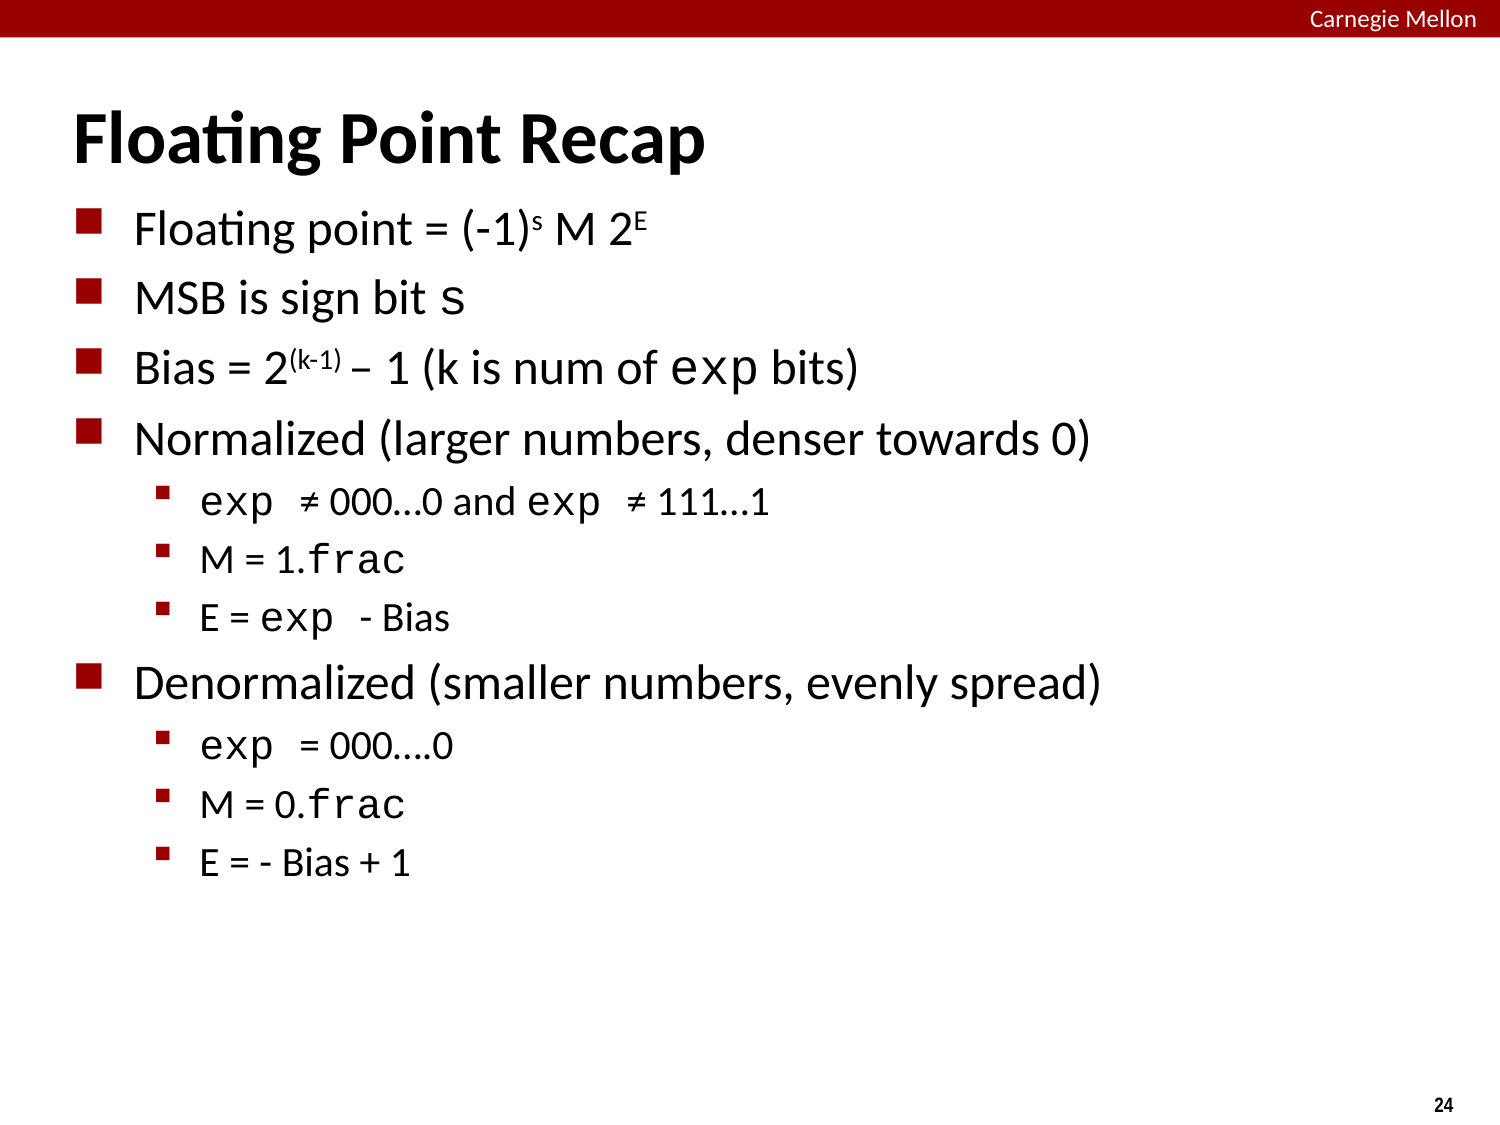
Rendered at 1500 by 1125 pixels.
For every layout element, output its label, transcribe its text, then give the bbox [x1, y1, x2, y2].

title Floating Point Recap [58, 71, 1305, 197]
list Floating point = (-1)s M 2E MSB is sign bit s Bias = 2(k-1) – 1 (k is num of exp bits) Normalized (larger numbers, denser towards 0) exp ≠ 000…0 and exp ≠ 111…1 M = 1.frac E = exp - Bias Denormalized (smaller numbers, evenly spread) exp = 000….0 M = 0.frac E = - Bias + 1 [62, 187, 1359, 1004]
